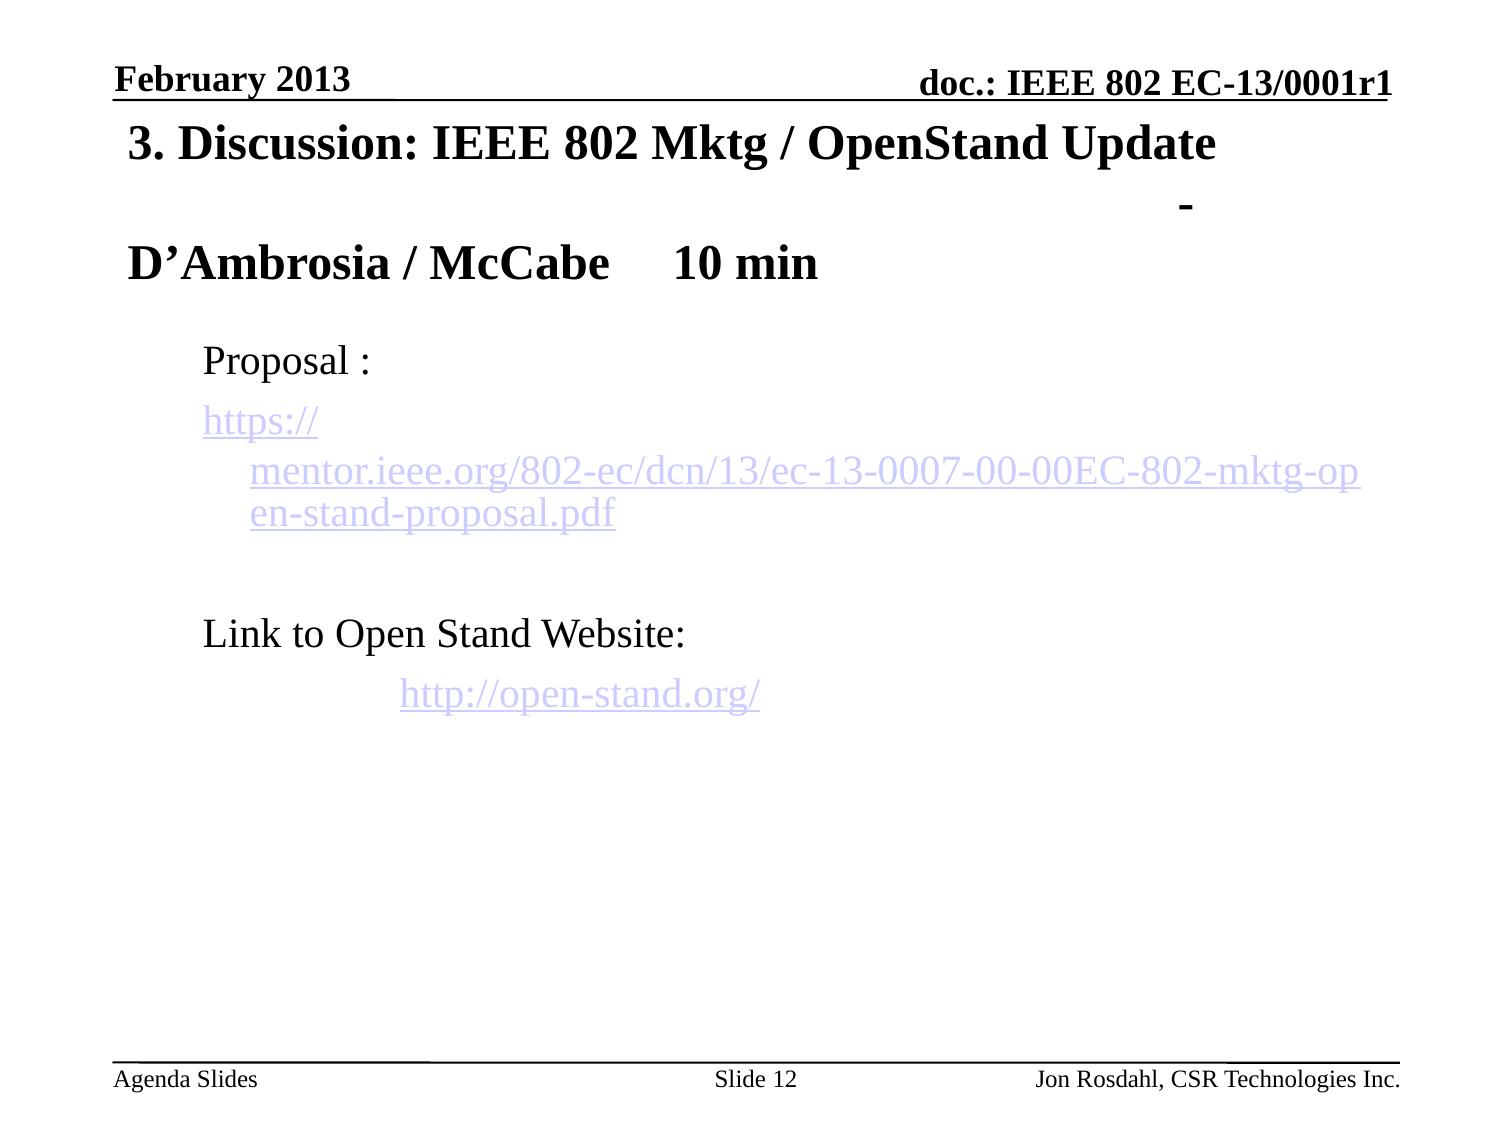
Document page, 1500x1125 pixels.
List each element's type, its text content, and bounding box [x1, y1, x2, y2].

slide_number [114, 54, 423, 100]
list Proposal : https://mentor.ieee.org/802-ec/dcn/13/ec-13-0007-00-00EC-802-mktg-open-stand-proposal.pdf Link to Open Stand Website: http://open-stand.org/ [110, 323, 1389, 1002]
slide_number Slide 12 [712, 1061, 800, 1123]
title 3. Discussion: IEEE 802 Mktg / OpenStand Update - D’Ambrosia / McCabe 10 min [112, 112, 1388, 288]
footer Jon Rosdahl, CSR Technologies Inc. [878, 1061, 1402, 1093]
